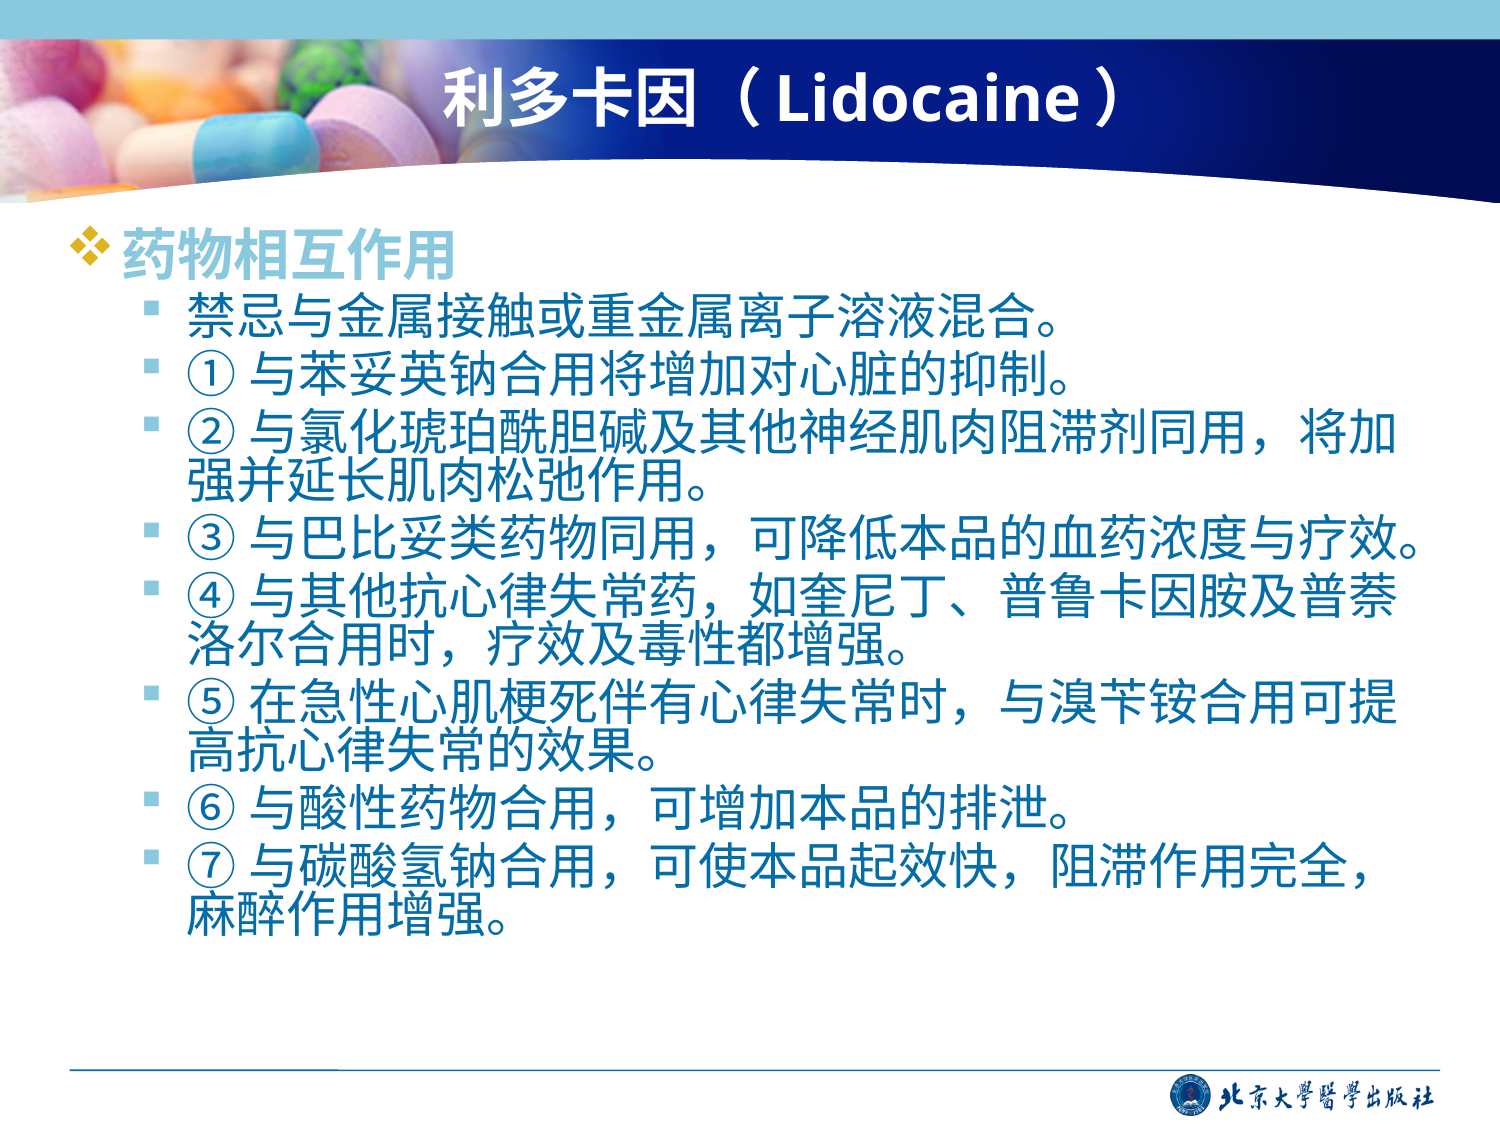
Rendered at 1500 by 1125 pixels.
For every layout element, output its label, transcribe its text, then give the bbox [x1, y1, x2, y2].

title 利多卡因（Lidocaine） [137, 49, 1463, 143]
picture [1170, 1074, 1436, 1118]
picture [0, 40, 1500, 203]
list 药物相互作用 禁忌与金属接触或重金属离子溶液混合。 ①与苯妥英钠合用将增加对心脏的抑制。 ②与氯化琥珀酰胆碱及其他神经肌肉阻滞剂同用，将加强并延长肌肉松弛作用。 ③与巴比妥类药物同用，可降低本品的血药浓度与疗效。 ④与其他抗心律失常药，如奎尼丁、普鲁卡因胺及普萘洛尔合用时，疗效及毒性都增强。 ⑤在急性心肌梗死伴有心律失常时，与溴苄铵合用可提高抗心律失常的效果。 ⑥与酸性药物合用，可增加本品的排泄。 ⑦与碳酸氢钠合用，可使本品起效快，阻滞作用完全，麻醉作用增强。 [49, 224, 1463, 1026]
